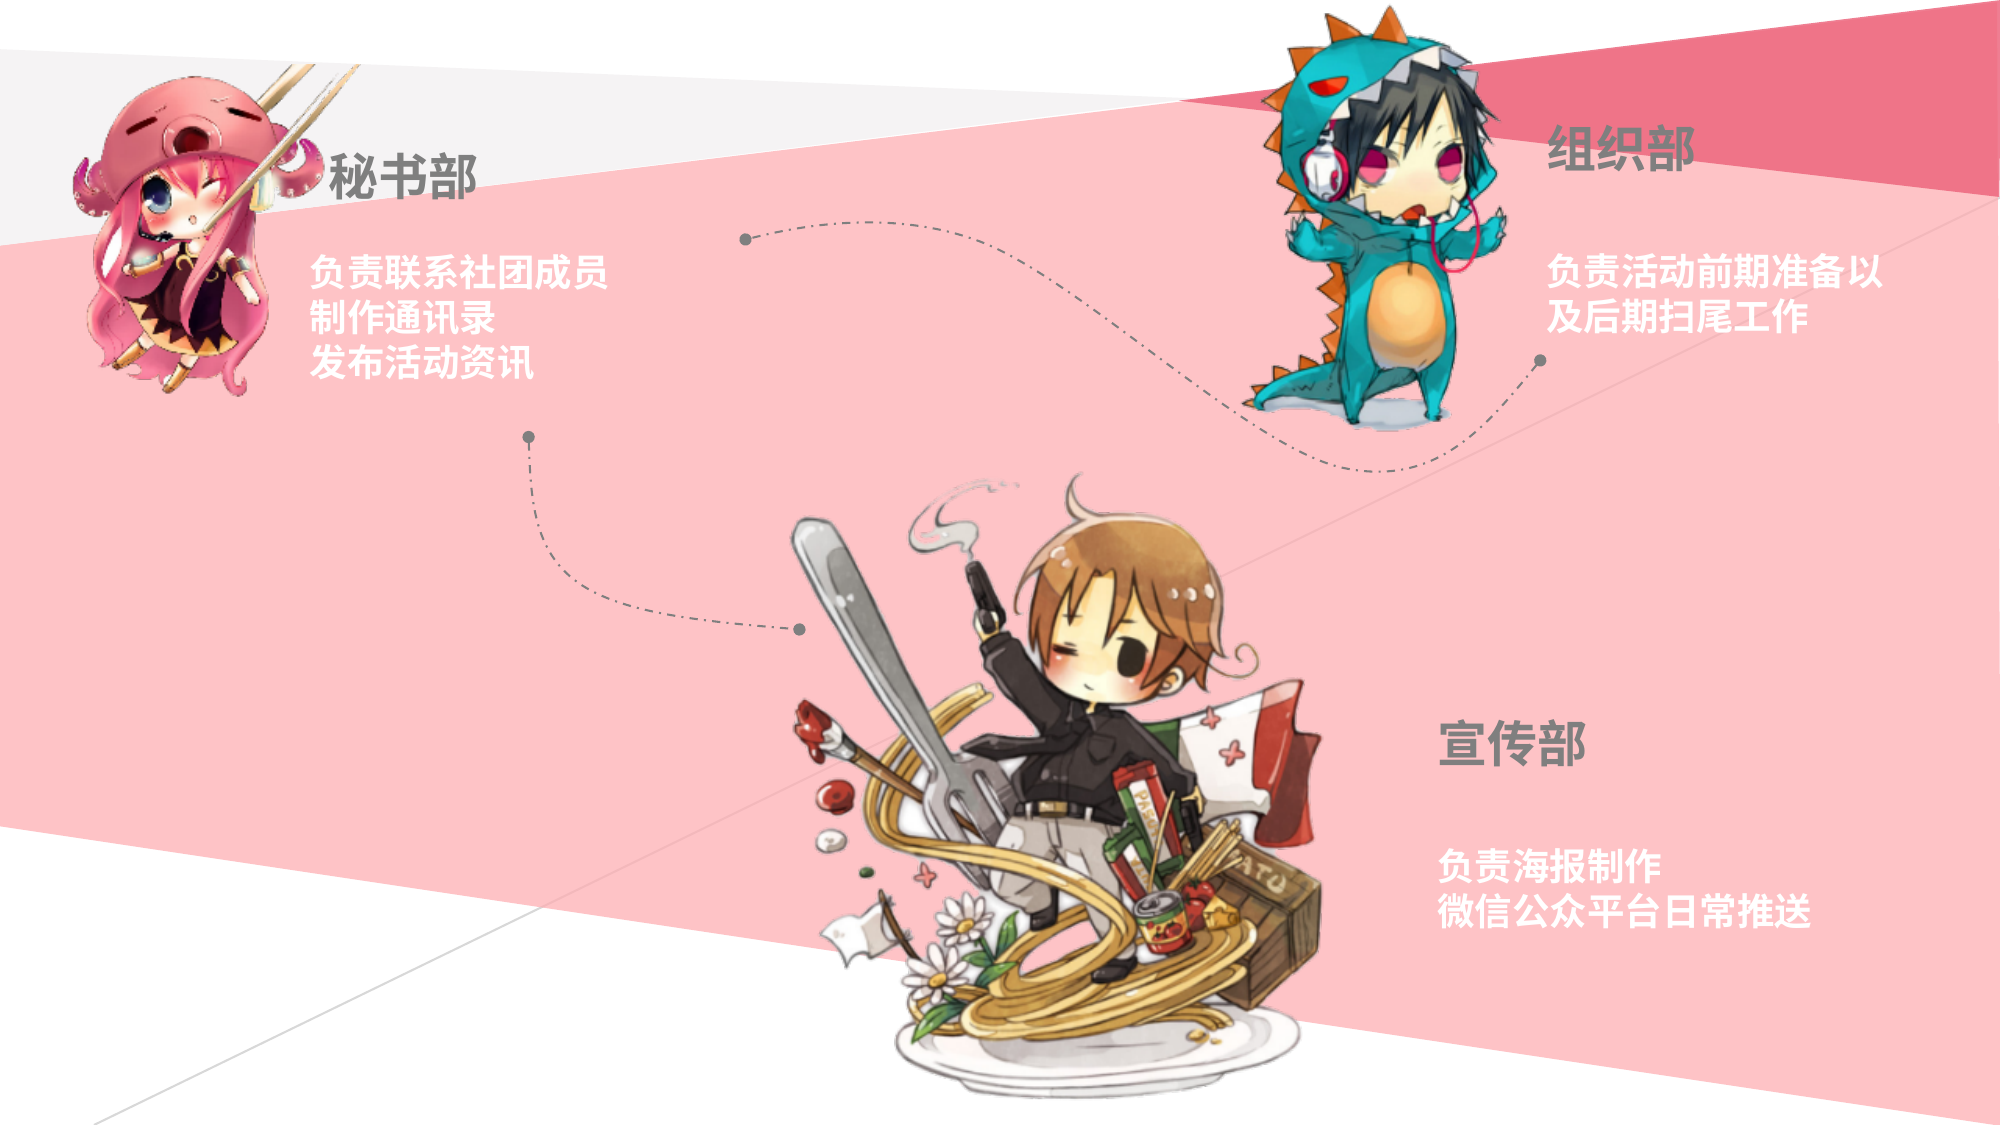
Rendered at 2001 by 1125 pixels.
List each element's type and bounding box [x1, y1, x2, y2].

text_box [0, 0, 1195, 1125]
picture [759, 0, 1582, 1125]
picture [0, 64, 409, 448]
text_box [1367, 0, 2000, 1125]
